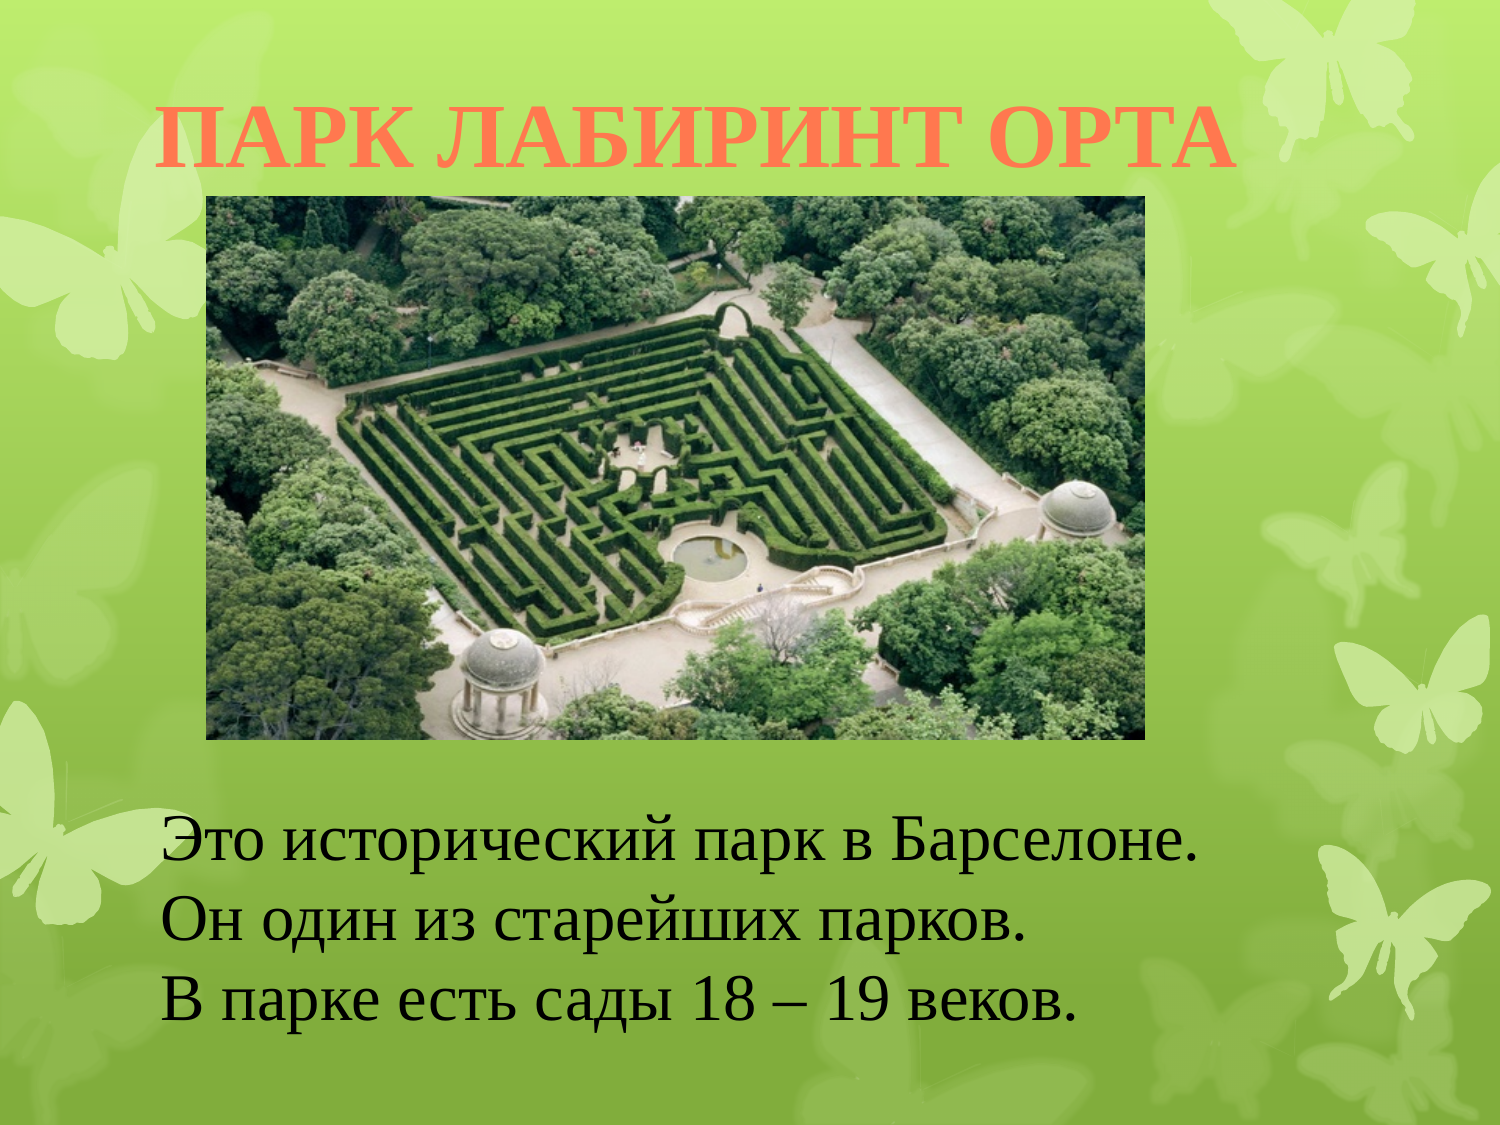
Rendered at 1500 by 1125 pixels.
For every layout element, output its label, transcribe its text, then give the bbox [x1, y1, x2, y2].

picture [206, 195, 1145, 741]
title Парк Лабиринт Орта [139, 54, 1309, 207]
text_box Это исторический парк в Барселоне. Он один из старейших парков. В парке есть сады 18 – 19 веков. [145, 786, 1234, 1042]
